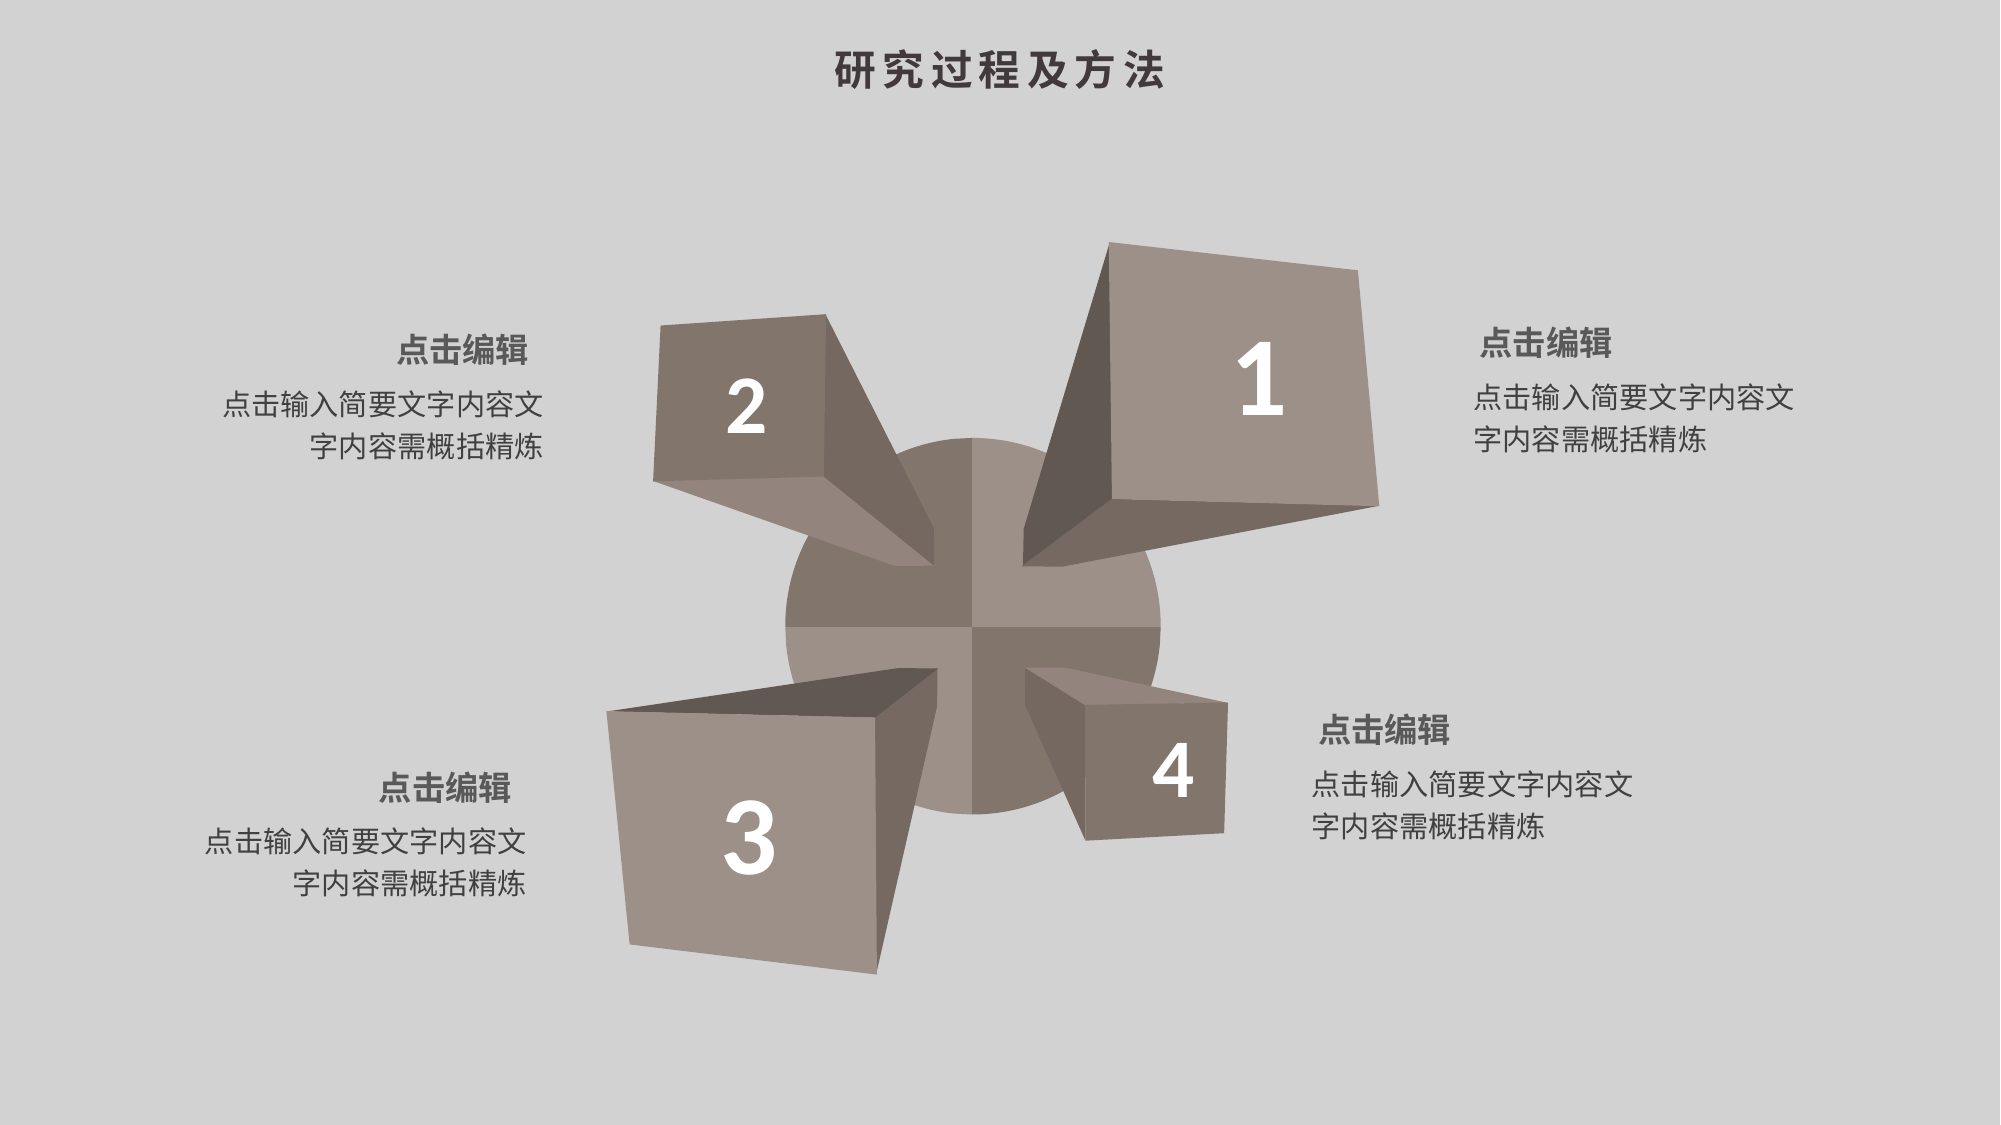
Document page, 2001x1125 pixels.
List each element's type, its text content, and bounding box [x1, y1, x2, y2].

text_box [784, 629, 973, 816]
text_box [784, 436, 973, 629]
text_box [1021, 499, 1373, 567]
text_box [653, 314, 827, 482]
text_box 研究过程及方法 [820, 36, 1180, 101]
text_box [876, 670, 938, 971]
text_box [655, 477, 933, 567]
text_box 2 [710, 342, 783, 458]
text_box 点击编辑 [1303, 701, 1520, 757]
text_box [973, 436, 1162, 629]
text_box [1024, 668, 1085, 840]
text_box 点击输入简要文字内容文字内容需概括精炼 [211, 379, 544, 464]
text_box [1085, 702, 1229, 841]
text_box [1022, 248, 1111, 565]
text_box [606, 711, 877, 975]
text_box 点击输入简要文字内容文字内容需概括精炼 [194, 816, 527, 901]
text_box 点击编辑 [327, 322, 544, 377]
text_box 点击编辑 [1465, 314, 1682, 370]
text_box 4 [1137, 707, 1210, 822]
text_box [824, 317, 935, 566]
text_box [973, 629, 1162, 816]
text_box 点击输入简要文字内容文字内容需概括精炼 [1473, 372, 1806, 456]
text_box [1024, 667, 1224, 706]
text_box 点击输入简要文字内容文字内容需概括精炼 [1311, 758, 1644, 843]
text_box 3 [705, 754, 793, 905]
text_box 点击编辑 [310, 759, 527, 814]
text_box 1 [1216, 295, 1303, 445]
text_box [1108, 242, 1380, 507]
text_box [610, 668, 939, 717]
